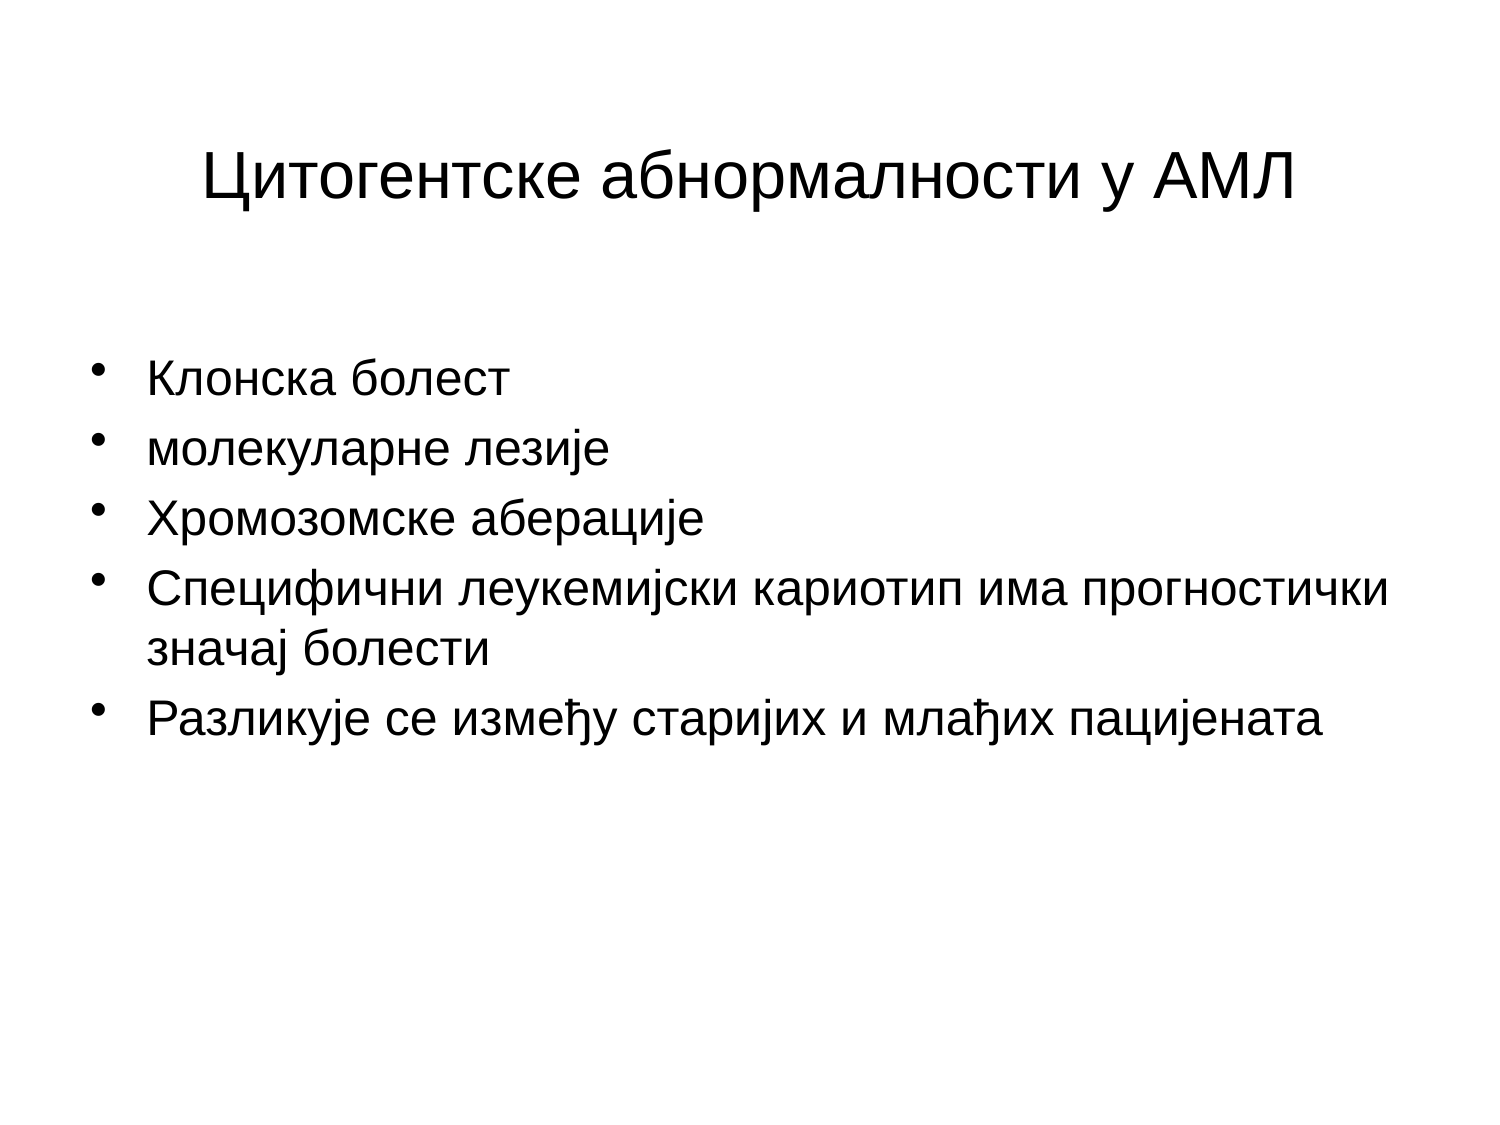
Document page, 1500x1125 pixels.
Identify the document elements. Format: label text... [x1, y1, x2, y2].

list Клонска болест молекуларне лезије Хромозомске аберације Специфични леукемијски кариотип има прогностички значај болести Разликује се између старијих и млађих пацијената [75, 338, 1425, 1081]
title Цитогентске абнормалности у АМЛ [75, 78, 1425, 266]
